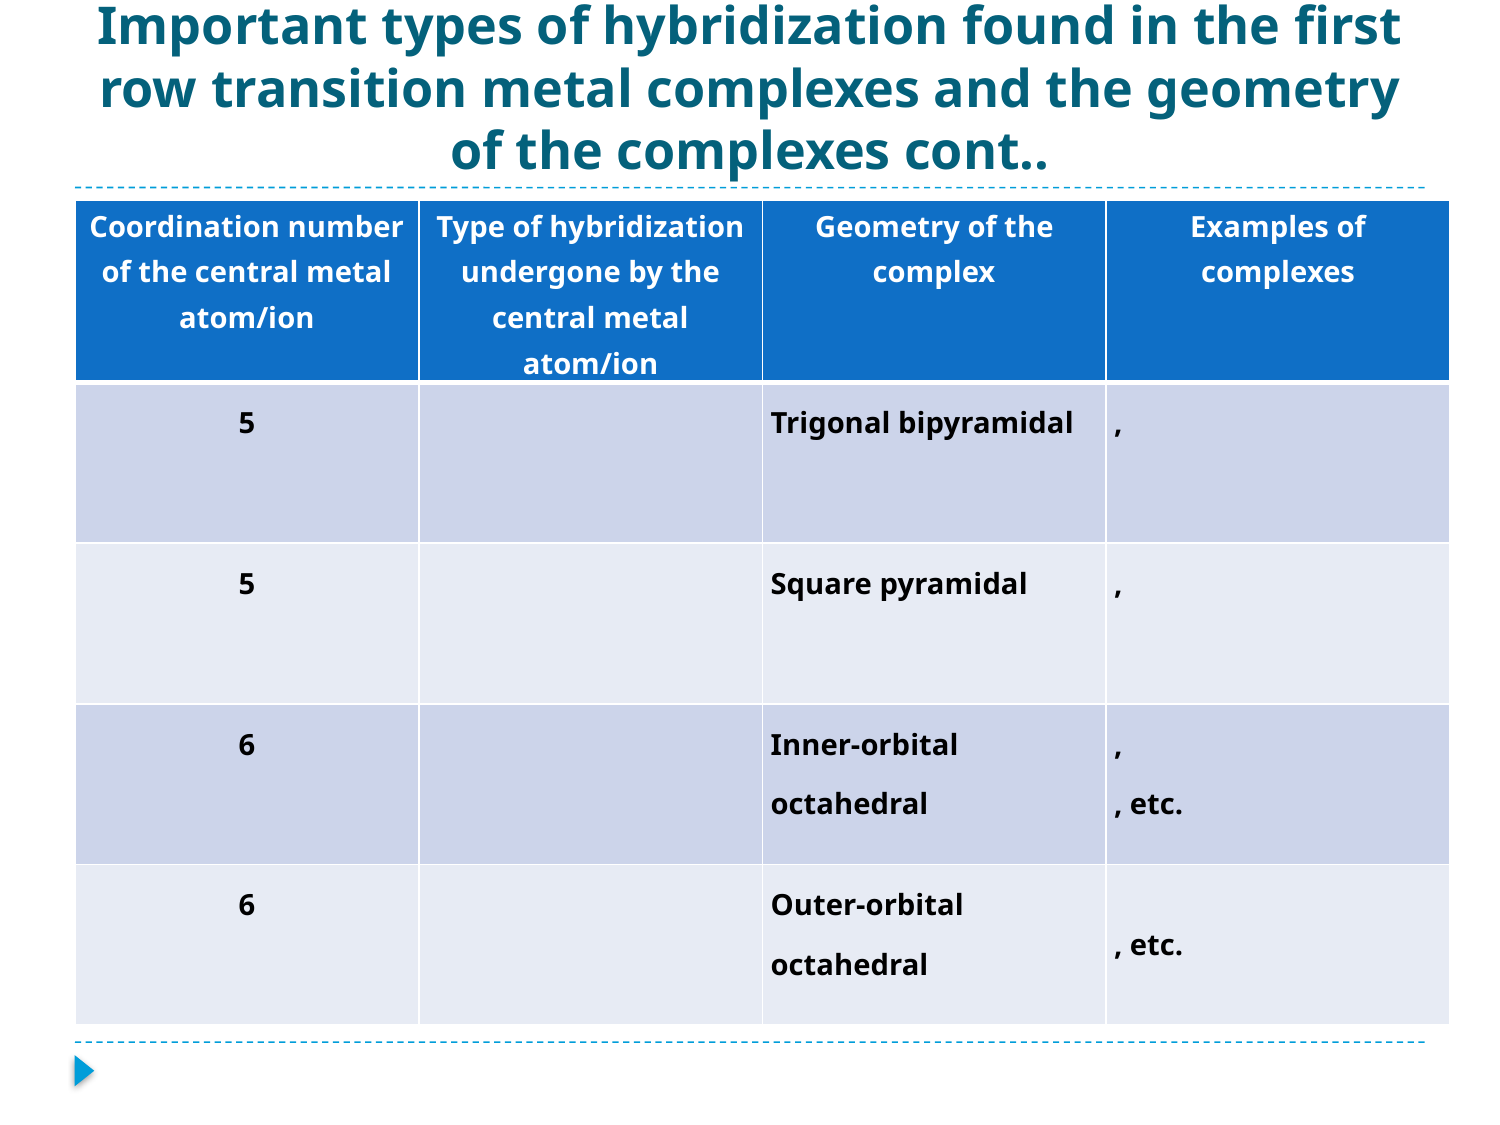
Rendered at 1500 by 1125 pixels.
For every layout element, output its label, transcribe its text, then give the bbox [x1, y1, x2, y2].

title Important types of hybridization found in the first row transition metal complexes and the geometry of the complexes cont.. [75, 0, 1425, 188]
